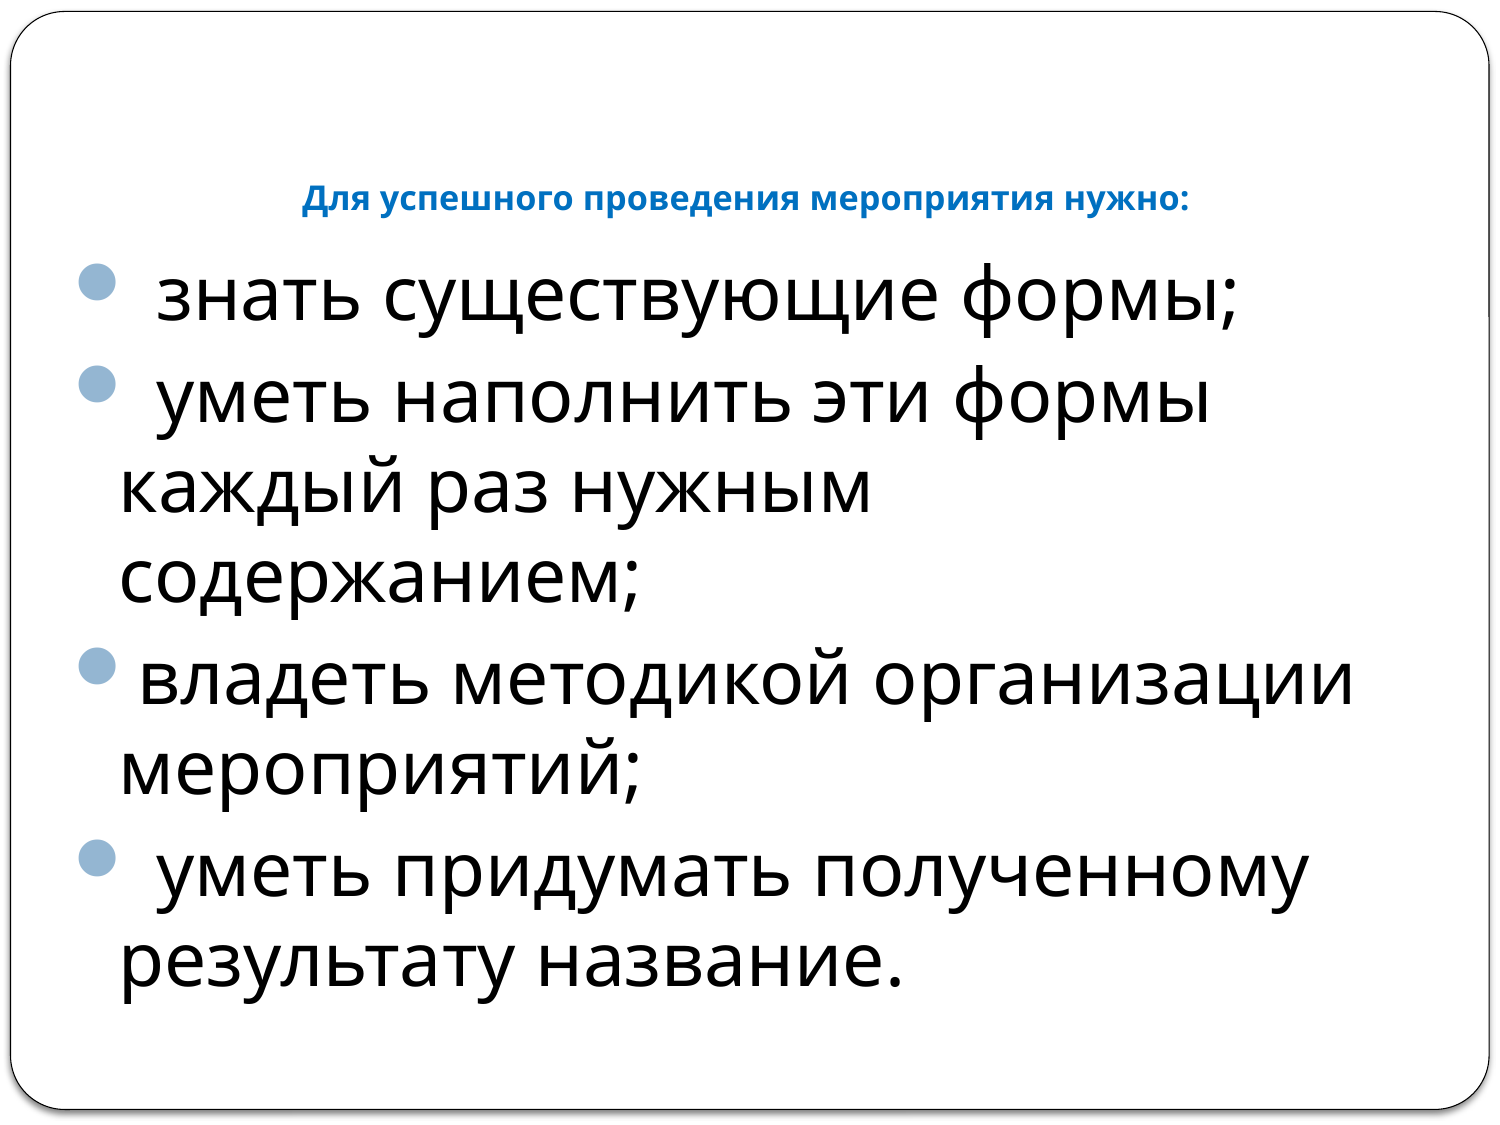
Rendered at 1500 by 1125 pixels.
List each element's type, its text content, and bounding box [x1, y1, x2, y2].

title Для успешного проведения мероприятия нужно: [58, 45, 1425, 233]
list знать существующие формы; уметь наполнить эти формы каждый раз нужным содержанием; владеть методикой организации мероприятий; уметь придумать полученному результату название. [58, 237, 1425, 1067]
